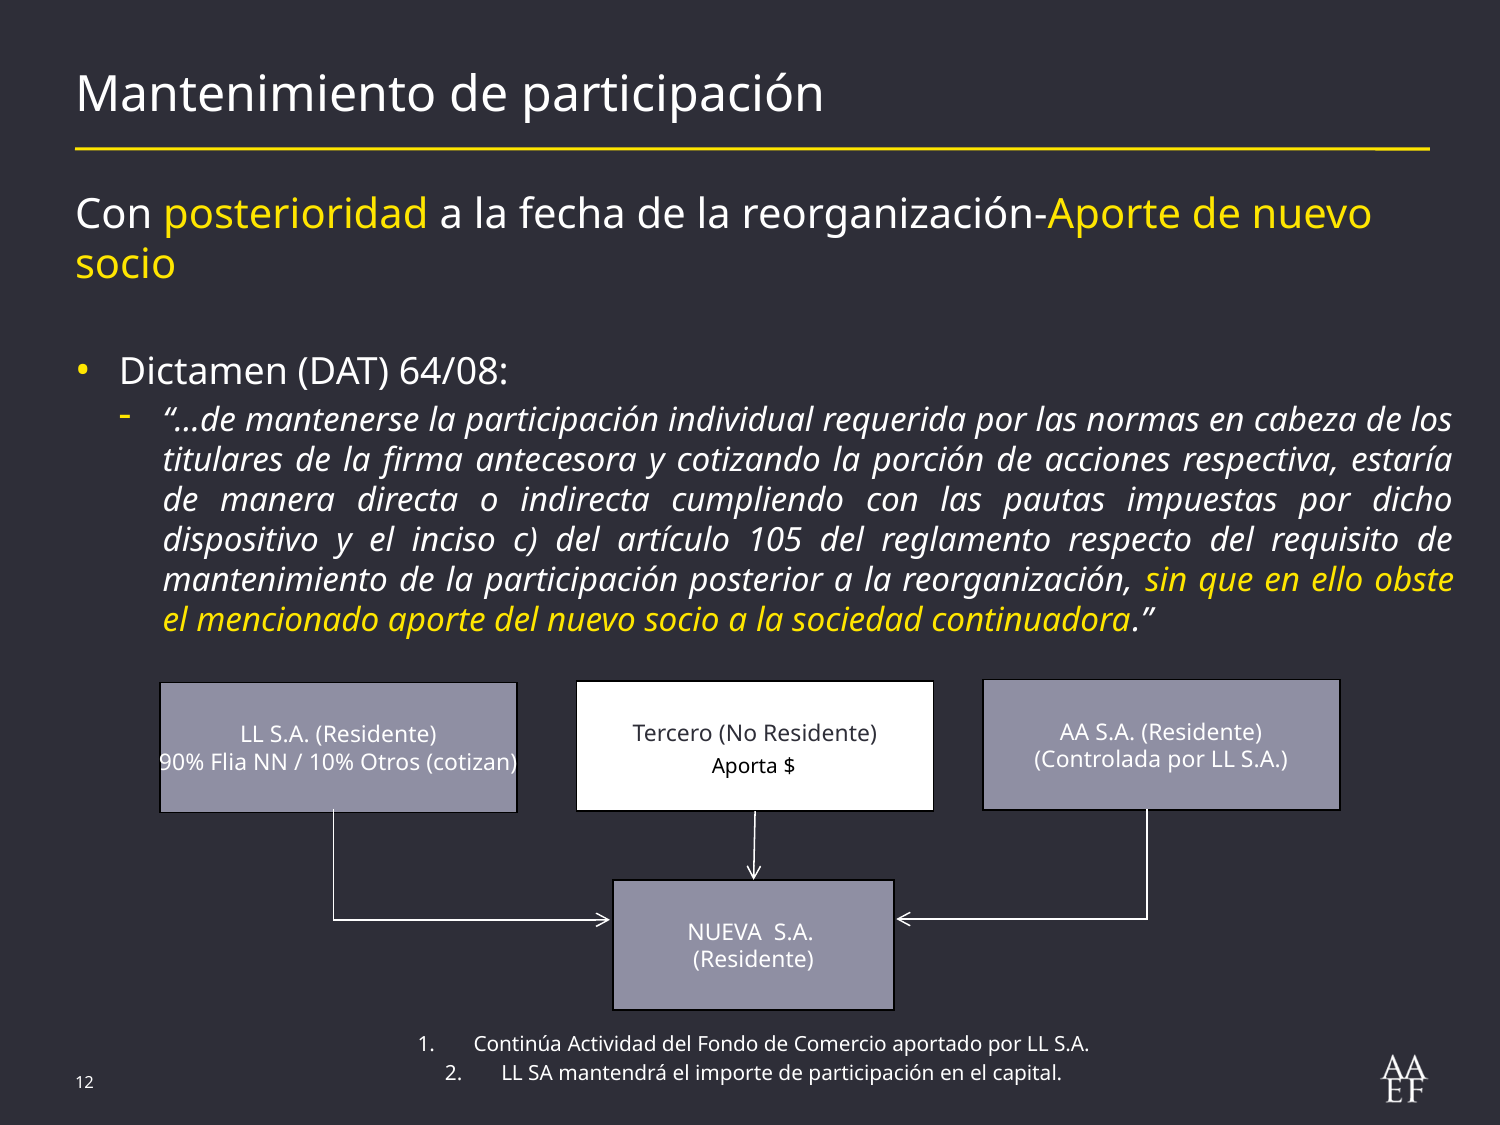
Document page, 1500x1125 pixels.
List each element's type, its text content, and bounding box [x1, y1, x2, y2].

picture [1369, 1050, 1436, 1104]
title Mantenimiento de participación [75, 48, 1425, 146]
list Con posterioridad a la fecha de la reorganización-Aporte de nuevo socio Dictamen (DAT) 64/08: “…de mantenerse la participación individual requerida por las normas en cabeza de los titulares de la firma antecesora y cotizando la porción de acciones respectiva, estaría de manera directa o indirecta cumpliendo con las pautas impuestas por dicho dispositivo y el inciso c) del artículo 105 del reglamento respecto del requisito de mantenimiento de la participación posterior a la reorganización, sin que en ello obste el mencionado aporte del nuevo socio a la sociedad continuadora.” [75, 186, 1455, 999]
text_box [159, 679, 1341, 1125]
slide_number 12 [75, 1068, 154, 1099]
